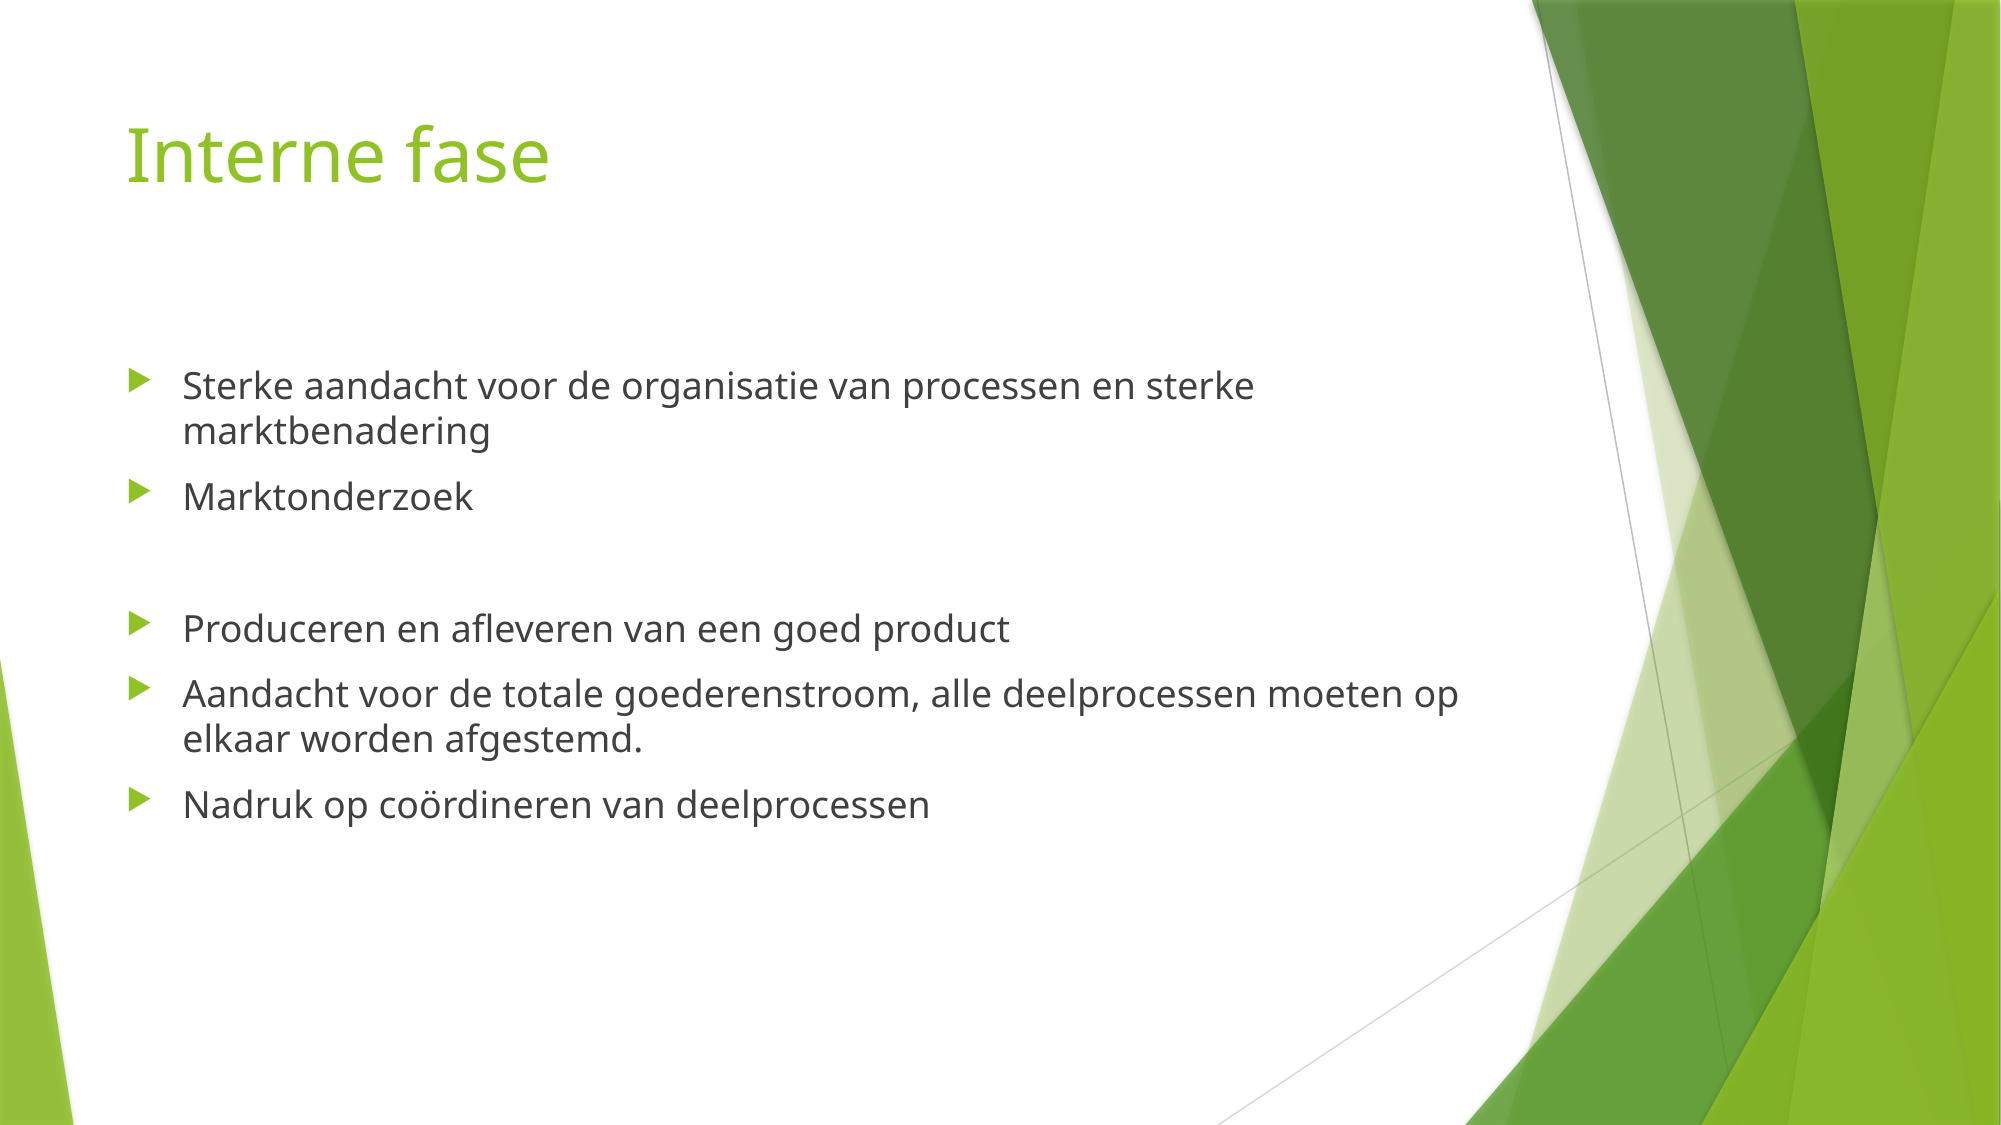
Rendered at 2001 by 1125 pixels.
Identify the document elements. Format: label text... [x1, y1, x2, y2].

list Sterke aandacht voor de organisatie van processen en sterke marktbenadering Marktonderzoek Produceren en afleveren van een goed product Aandacht voor de totale goederenstroom, alle deelprocessen moeten op elkaar worden afgestemd. Nadruk op coördineren van deelprocessen [111, 354, 1522, 992]
title Interne fase [111, 99, 1522, 317]
